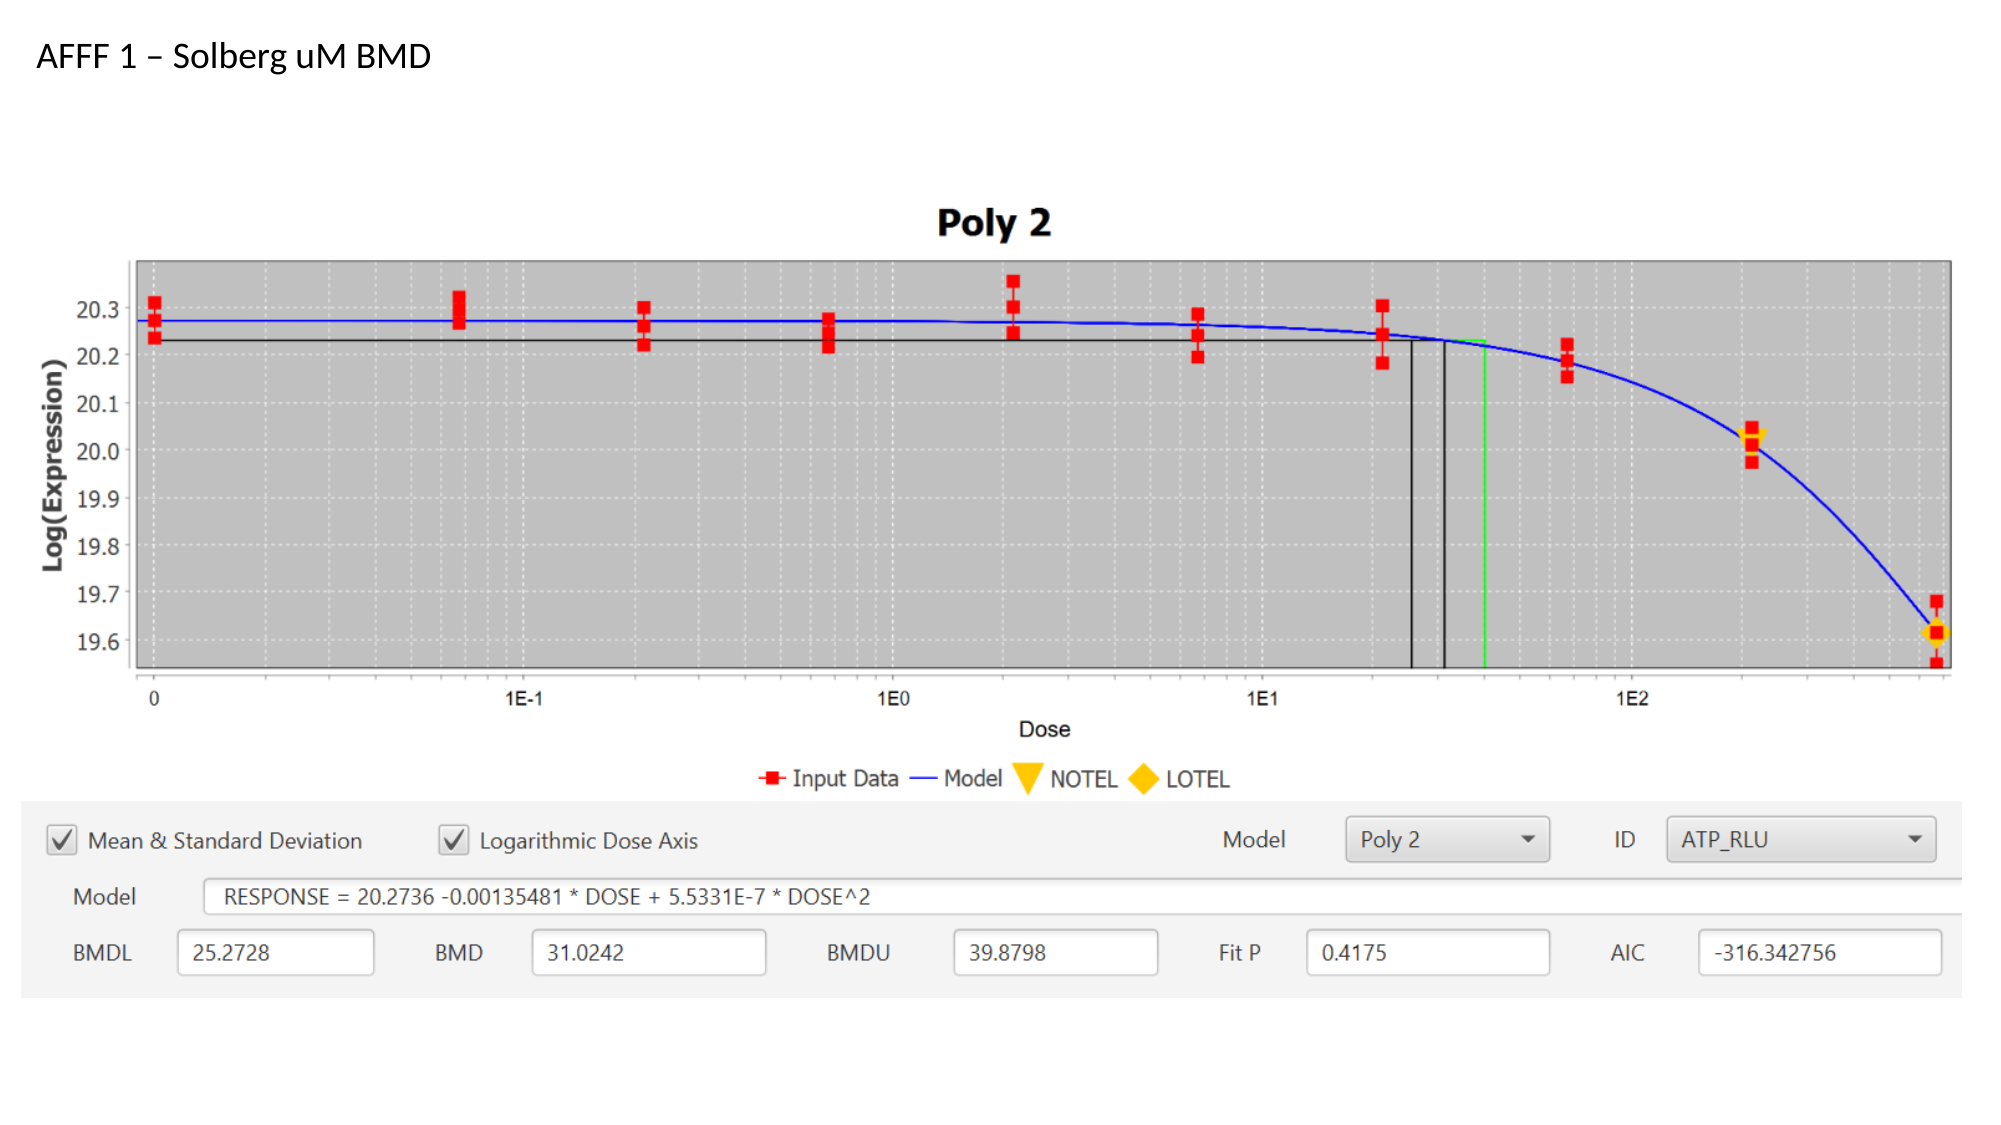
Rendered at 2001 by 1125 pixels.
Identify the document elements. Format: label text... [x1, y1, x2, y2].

text_box AFFF 1 – Solberg uM BMD [21, 23, 1444, 83]
picture [21, 198, 1962, 998]
